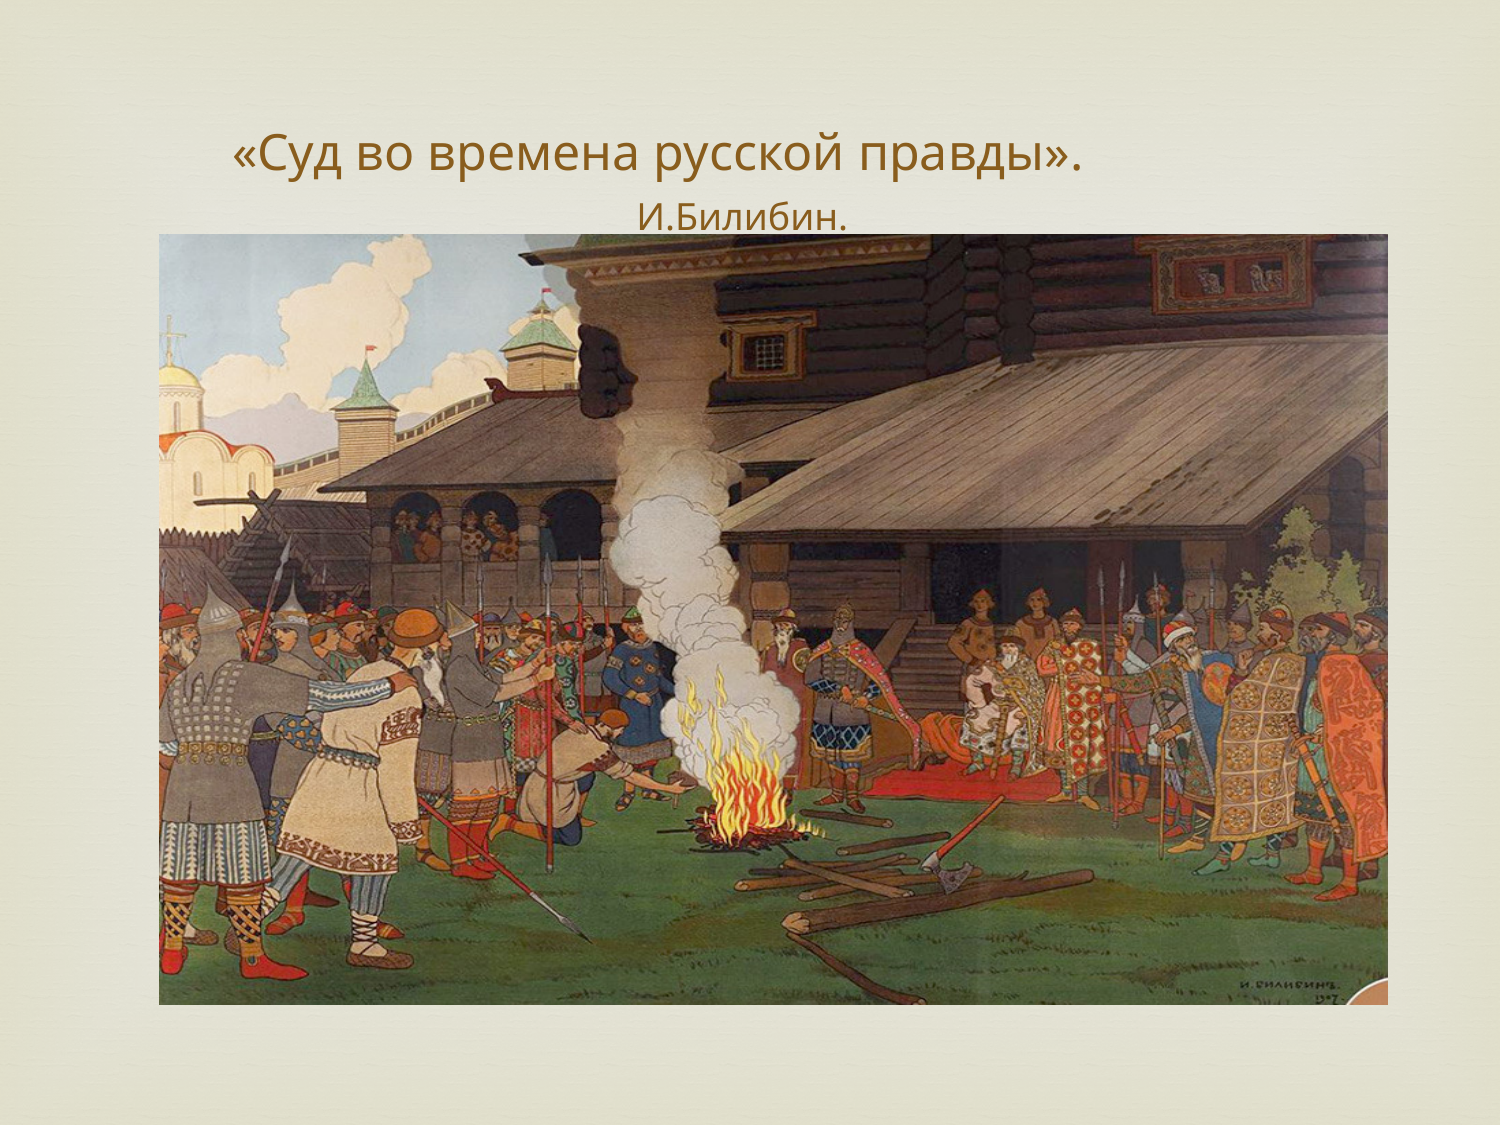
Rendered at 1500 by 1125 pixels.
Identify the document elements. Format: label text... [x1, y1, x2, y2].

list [158, 234, 1389, 1006]
title «Суд во времена русской правды». И.Билибин. [112, 93, 1386, 267]
